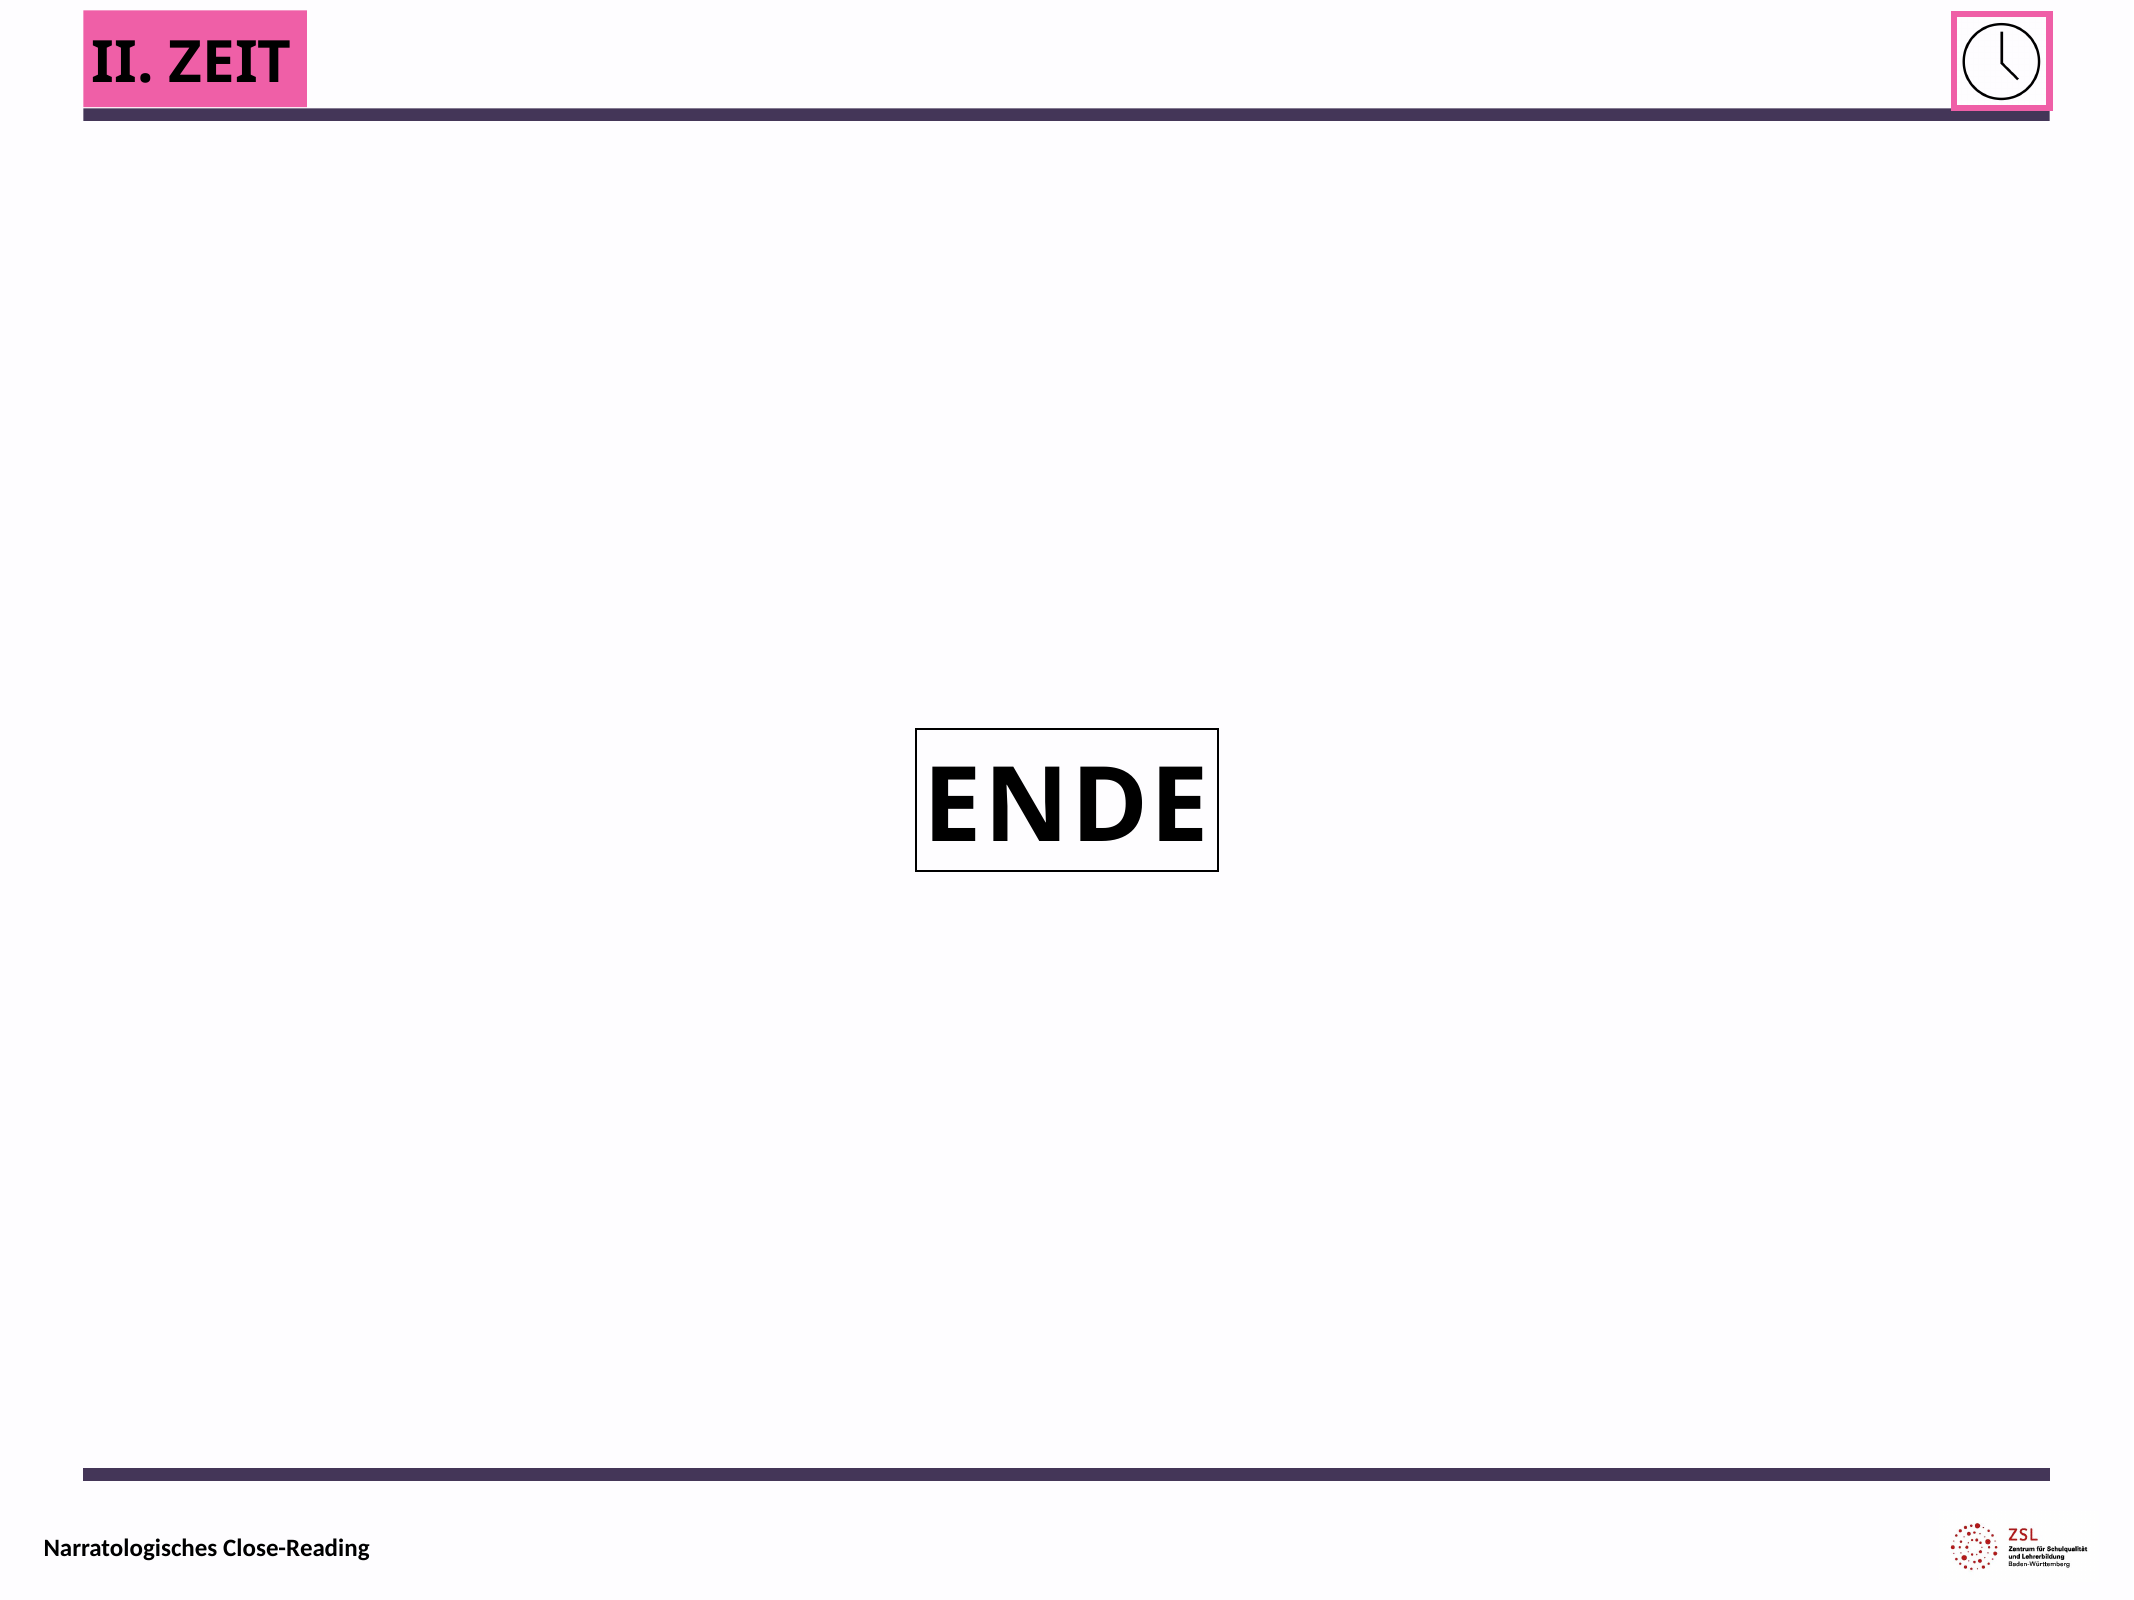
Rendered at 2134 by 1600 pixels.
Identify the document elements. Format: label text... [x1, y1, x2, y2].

text_box Narratologisches Close-Reading [35, 1522, 379, 1570]
text_box ENDE [915, 729, 1218, 871]
picture [1938, 1510, 2099, 1582]
title II. ZEIT [82, 9, 308, 108]
picture [1956, 17, 2047, 106]
